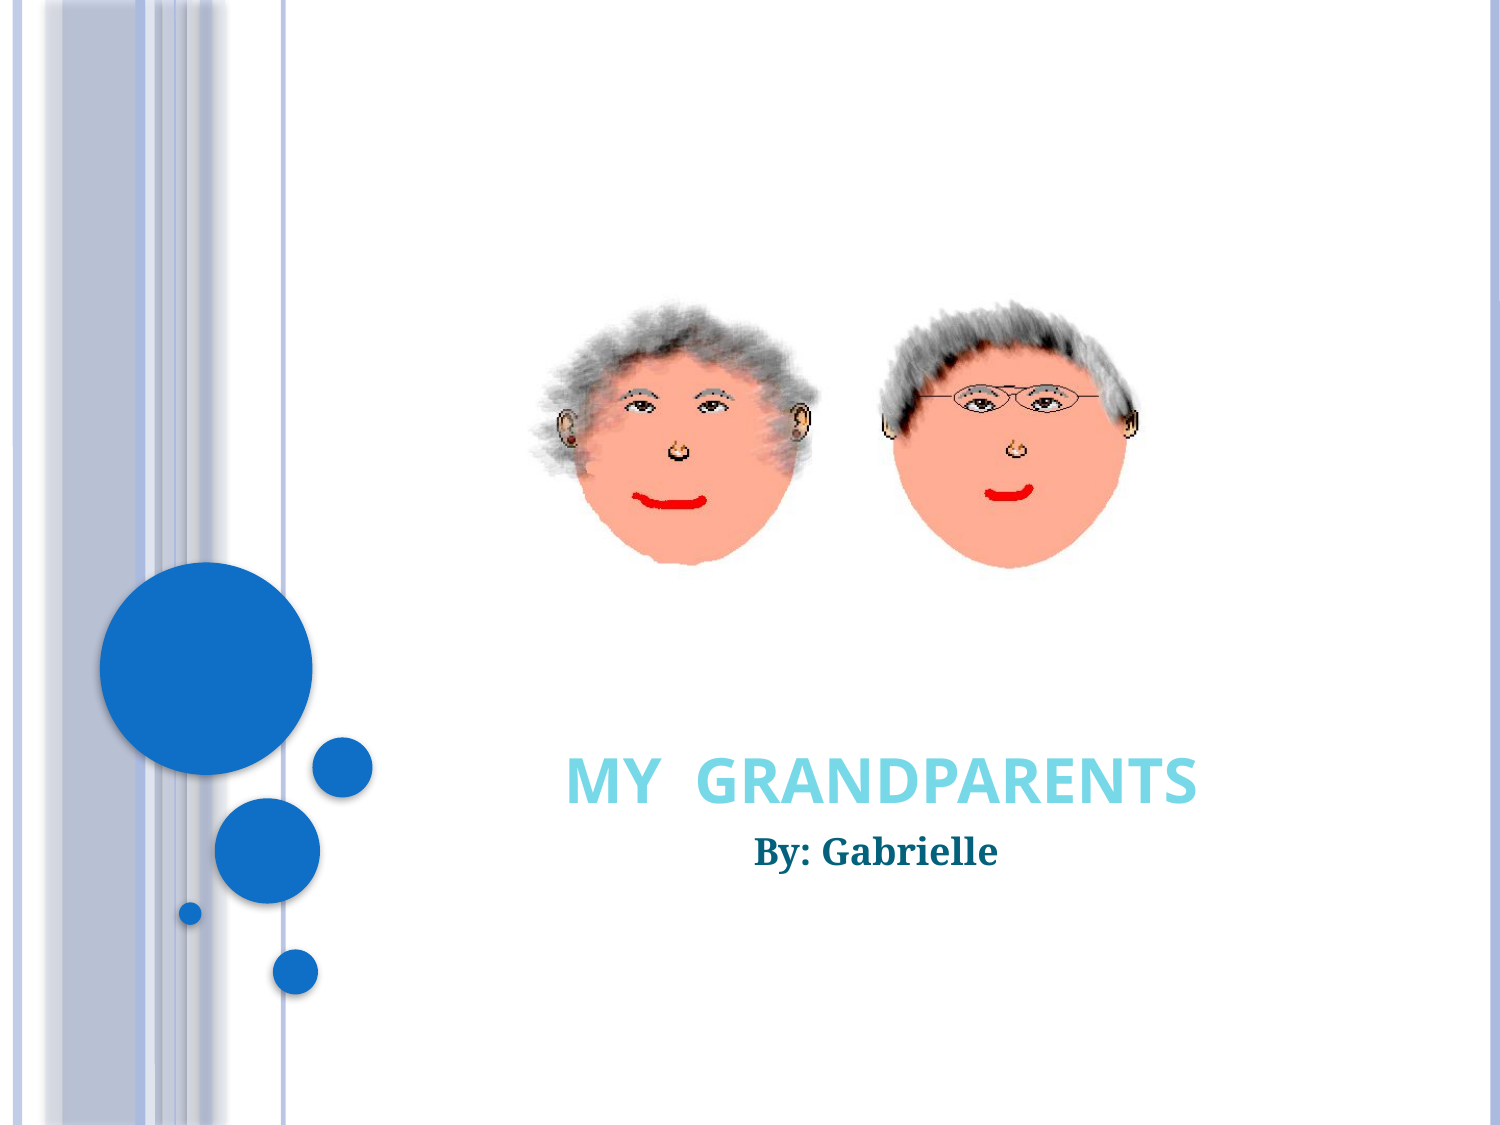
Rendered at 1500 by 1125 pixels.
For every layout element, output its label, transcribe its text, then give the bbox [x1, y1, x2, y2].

title My grandparents [375, 512, 1388, 820]
subtitle By: Gabrielle [375, 820, 1388, 1046]
picture [511, 186, 1206, 676]
